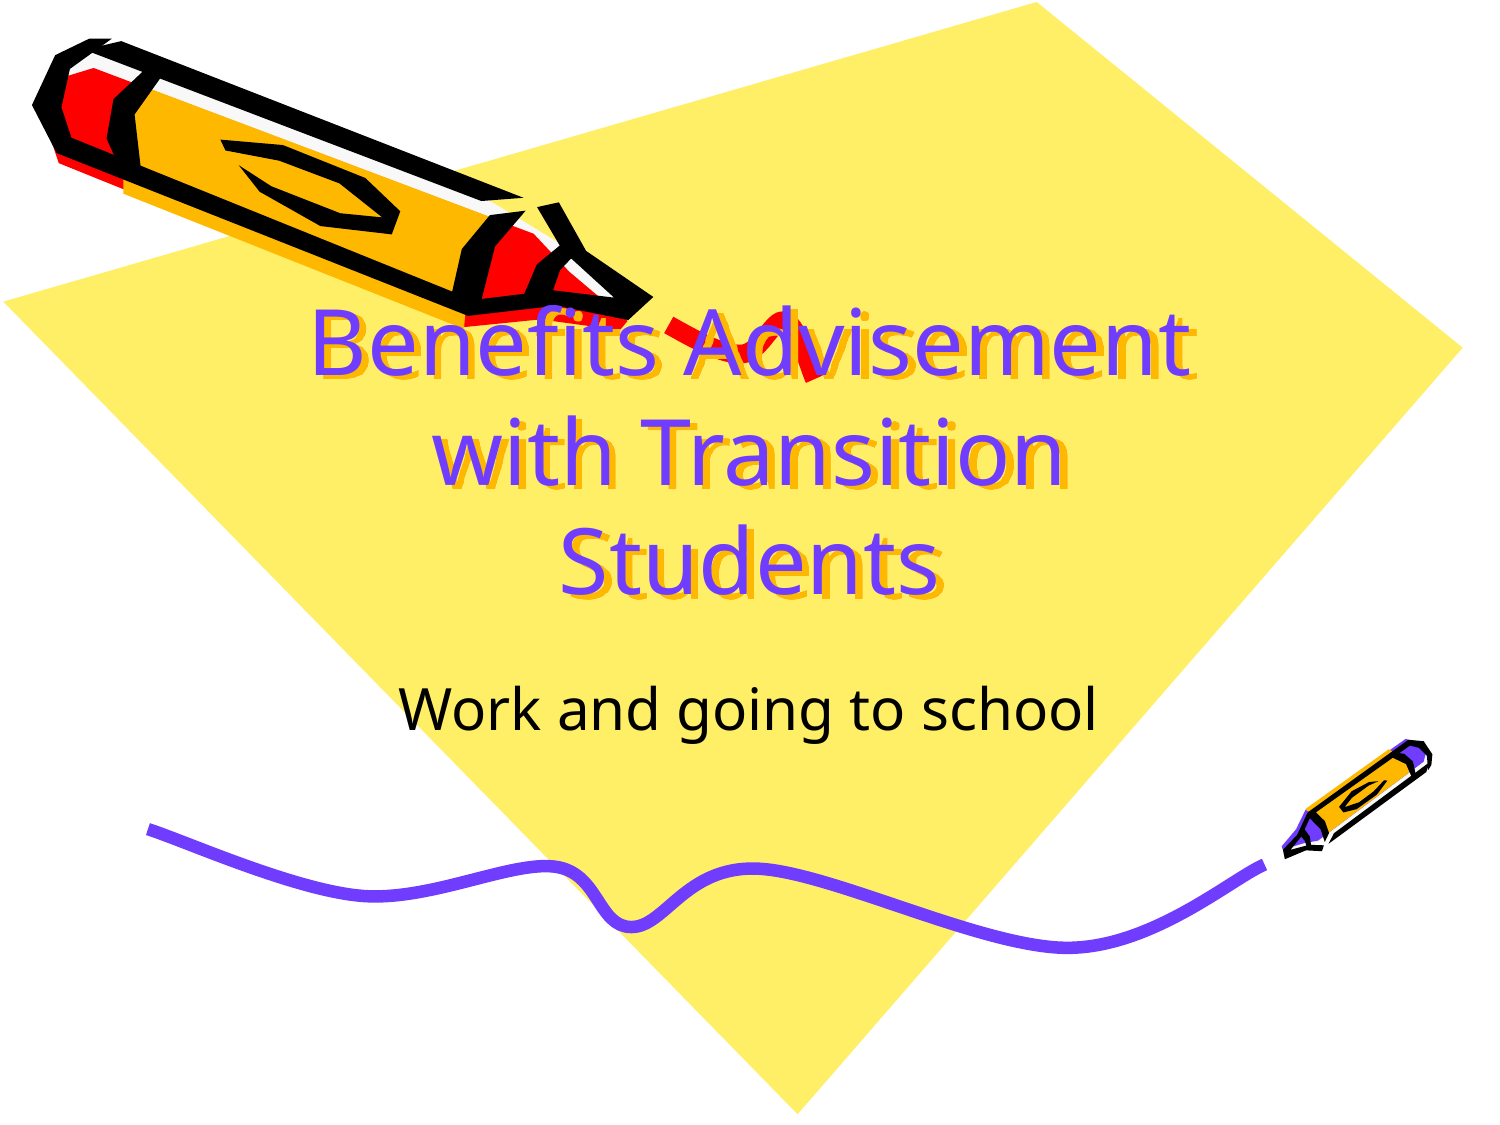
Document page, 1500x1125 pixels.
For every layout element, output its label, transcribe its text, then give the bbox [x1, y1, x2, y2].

title Benefits Advisement with Transition Students [225, 247, 1275, 621]
subtitle Work and going to school [254, 664, 1244, 830]
